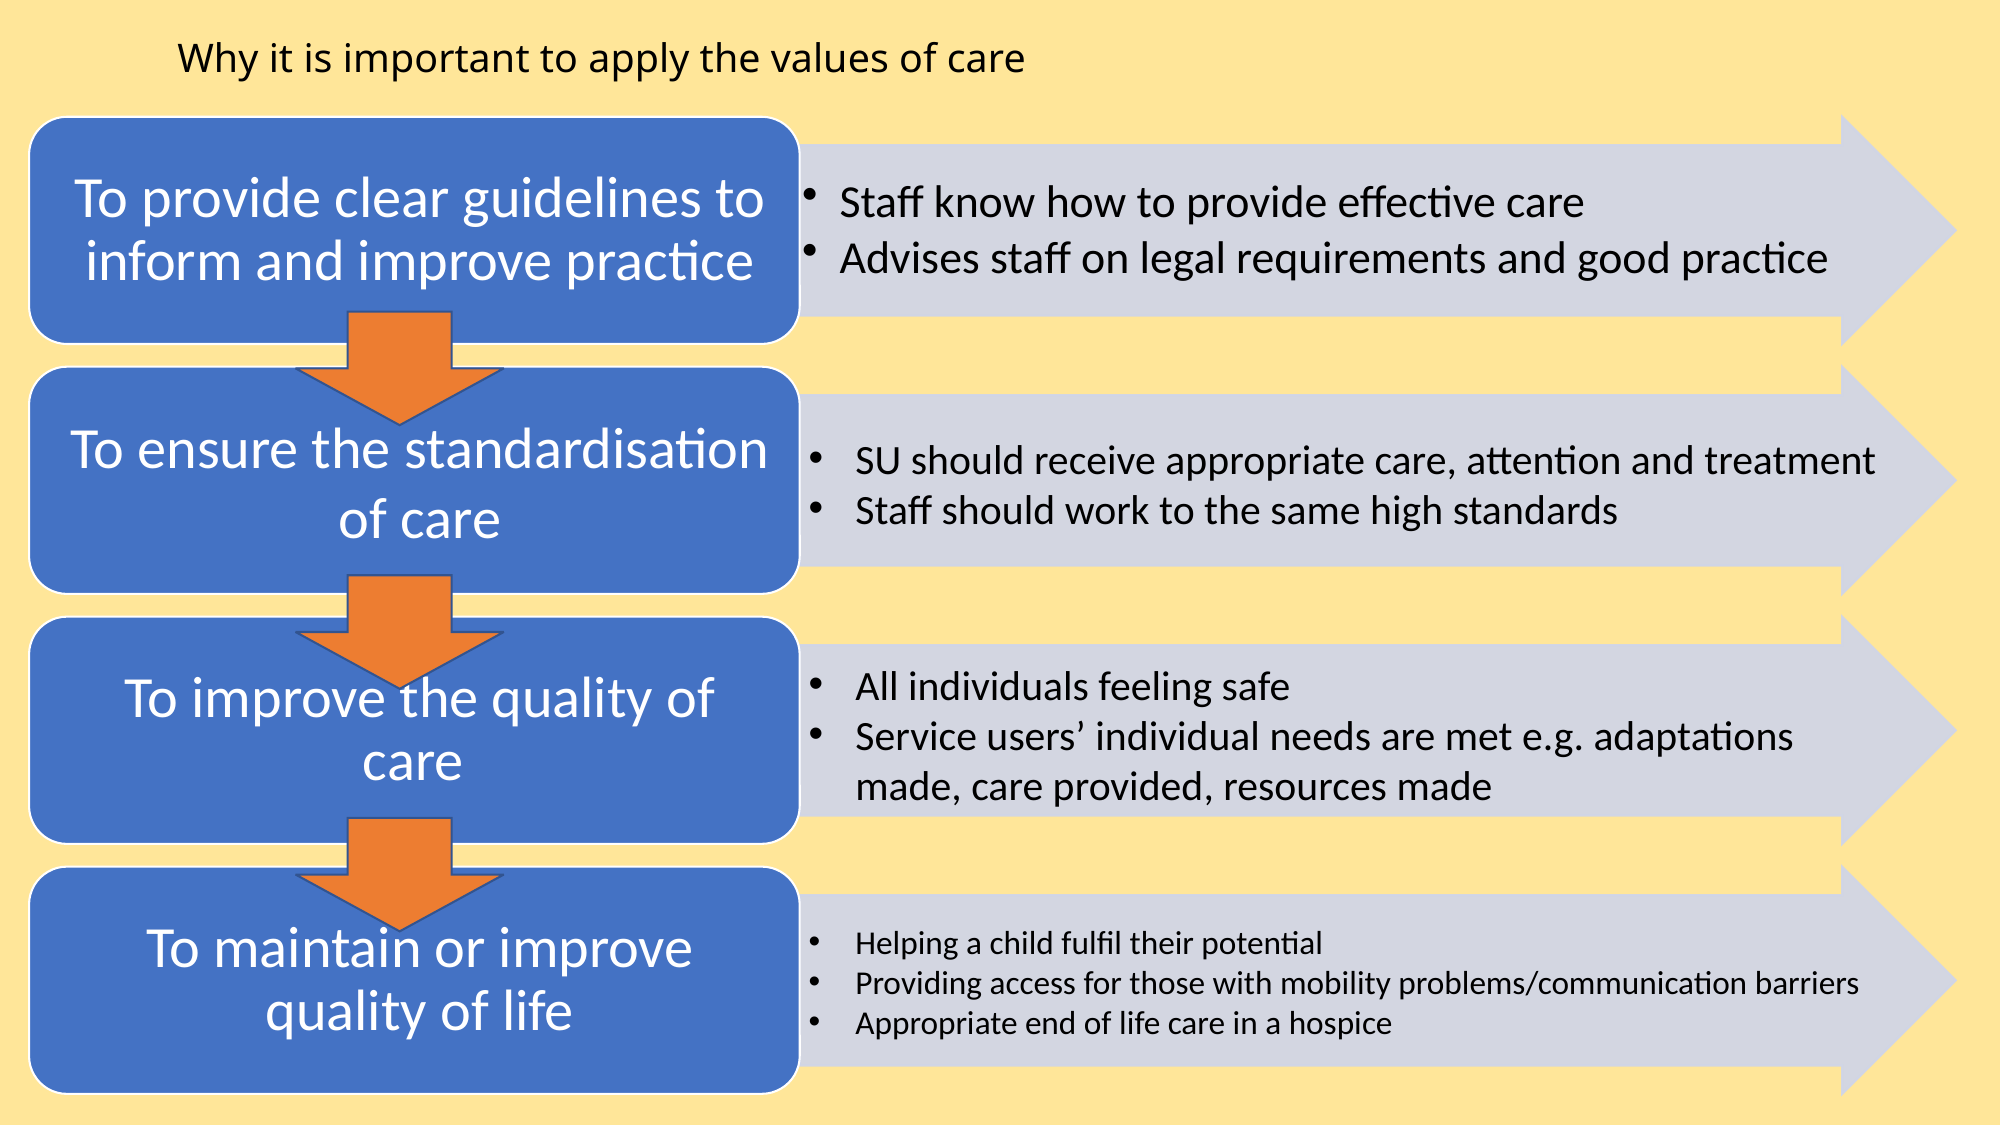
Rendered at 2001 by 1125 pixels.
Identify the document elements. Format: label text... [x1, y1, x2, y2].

title Why it is important to apply the values of care [162, 30, 1888, 89]
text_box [29, 116, 1956, 1095]
